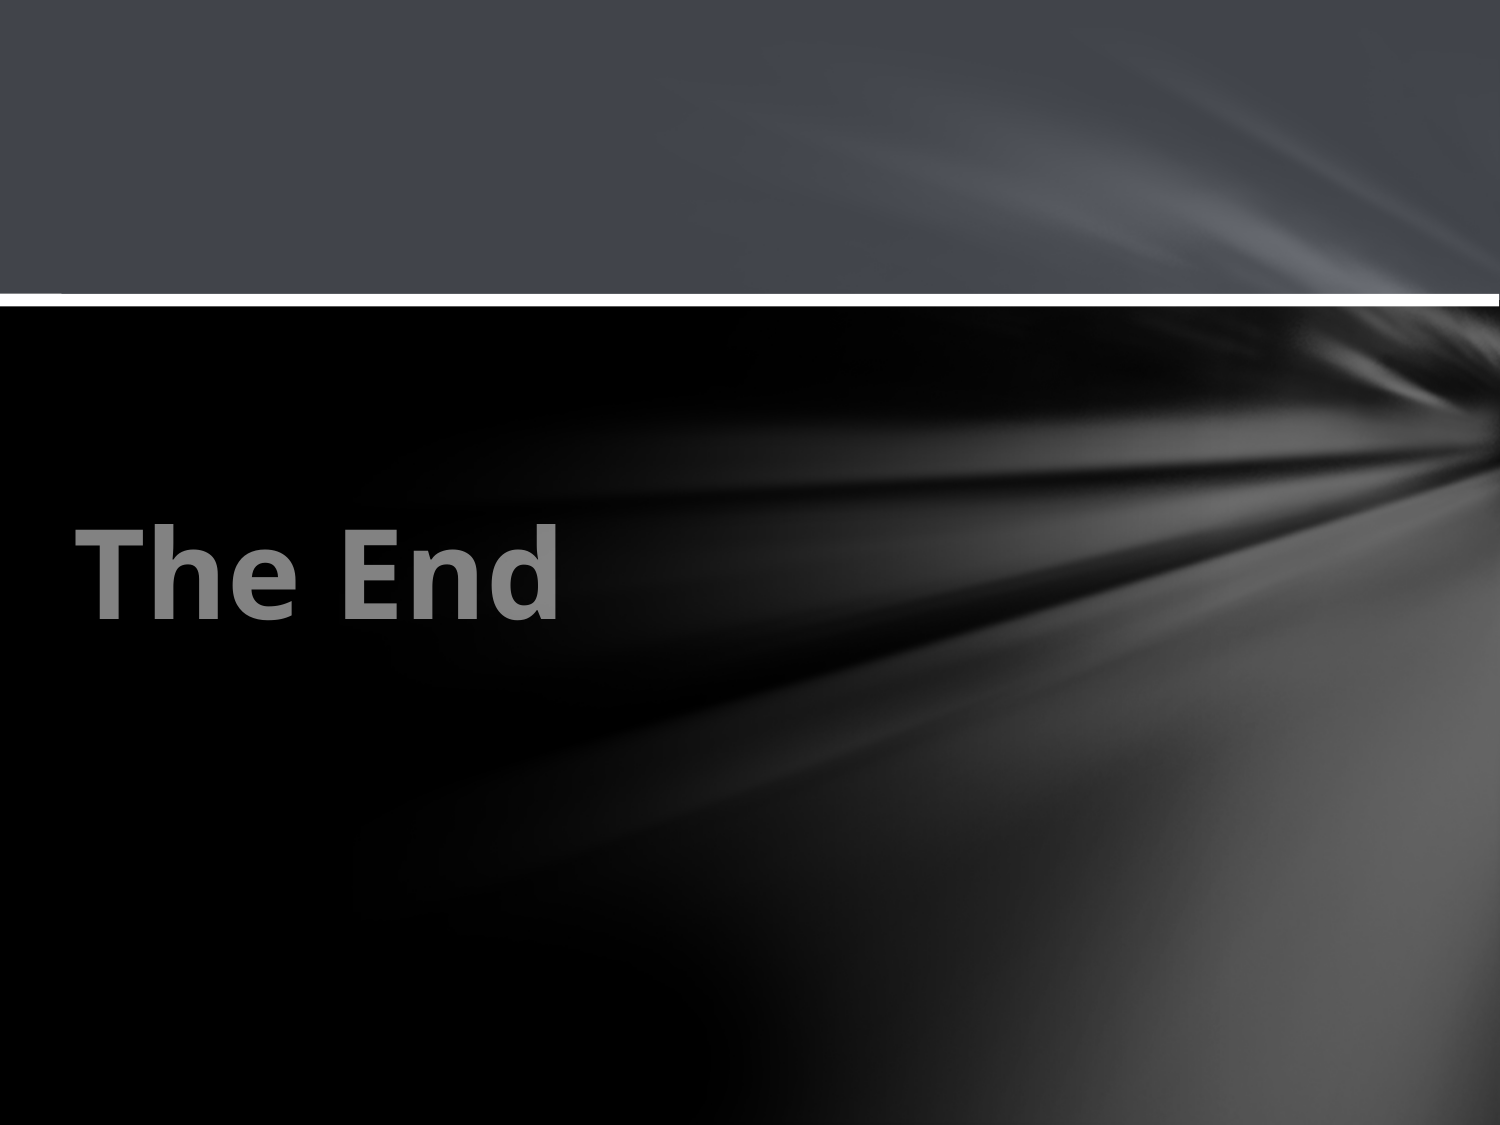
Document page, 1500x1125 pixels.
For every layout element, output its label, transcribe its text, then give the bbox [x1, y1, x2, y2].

title The End [58, 326, 1443, 652]
